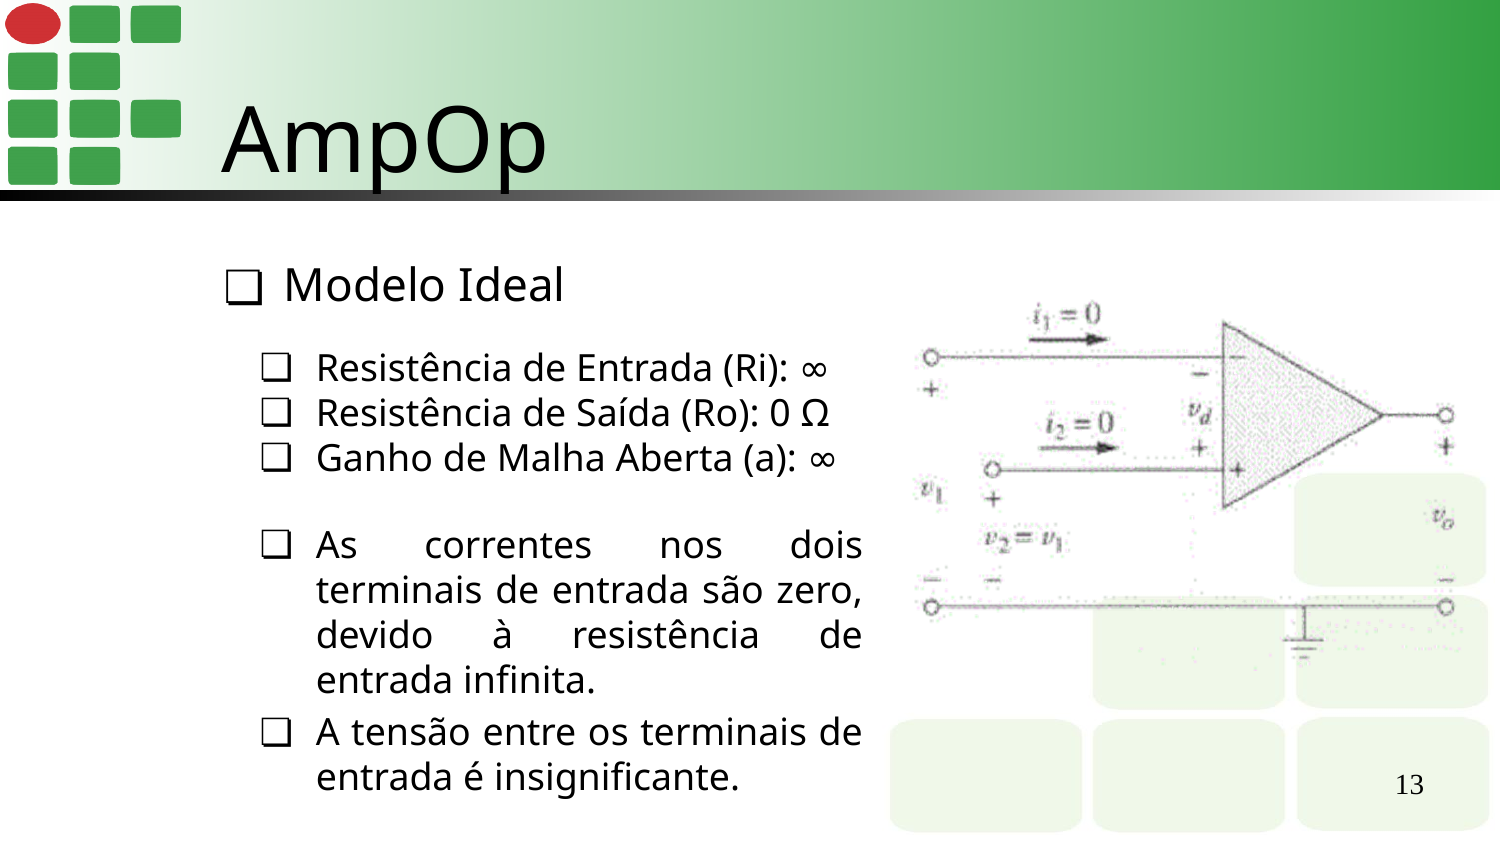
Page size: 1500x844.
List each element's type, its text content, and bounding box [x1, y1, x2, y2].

text_box A tensão entre os terminais de entrada é insignificante. [150, 700, 879, 807]
text_box Resistência de Entrada (Ri): ∞ Resistência de Saída (Ro): 0 Ω Ganho de Malha Aberta (a): ∞ [150, 336, 879, 501]
slide_number ‹#› [1075, 768, 1425, 827]
text_box As correntes nos dois terminais de entrada são zero, devido à resistência de entrada infinita. [150, 513, 879, 678]
text_box AmpOp [206, 26, 1468, 207]
text_box Modelo Ideal [193, 248, 1469, 324]
picture [803, 286, 1495, 835]
picture [5, 3, 181, 185]
